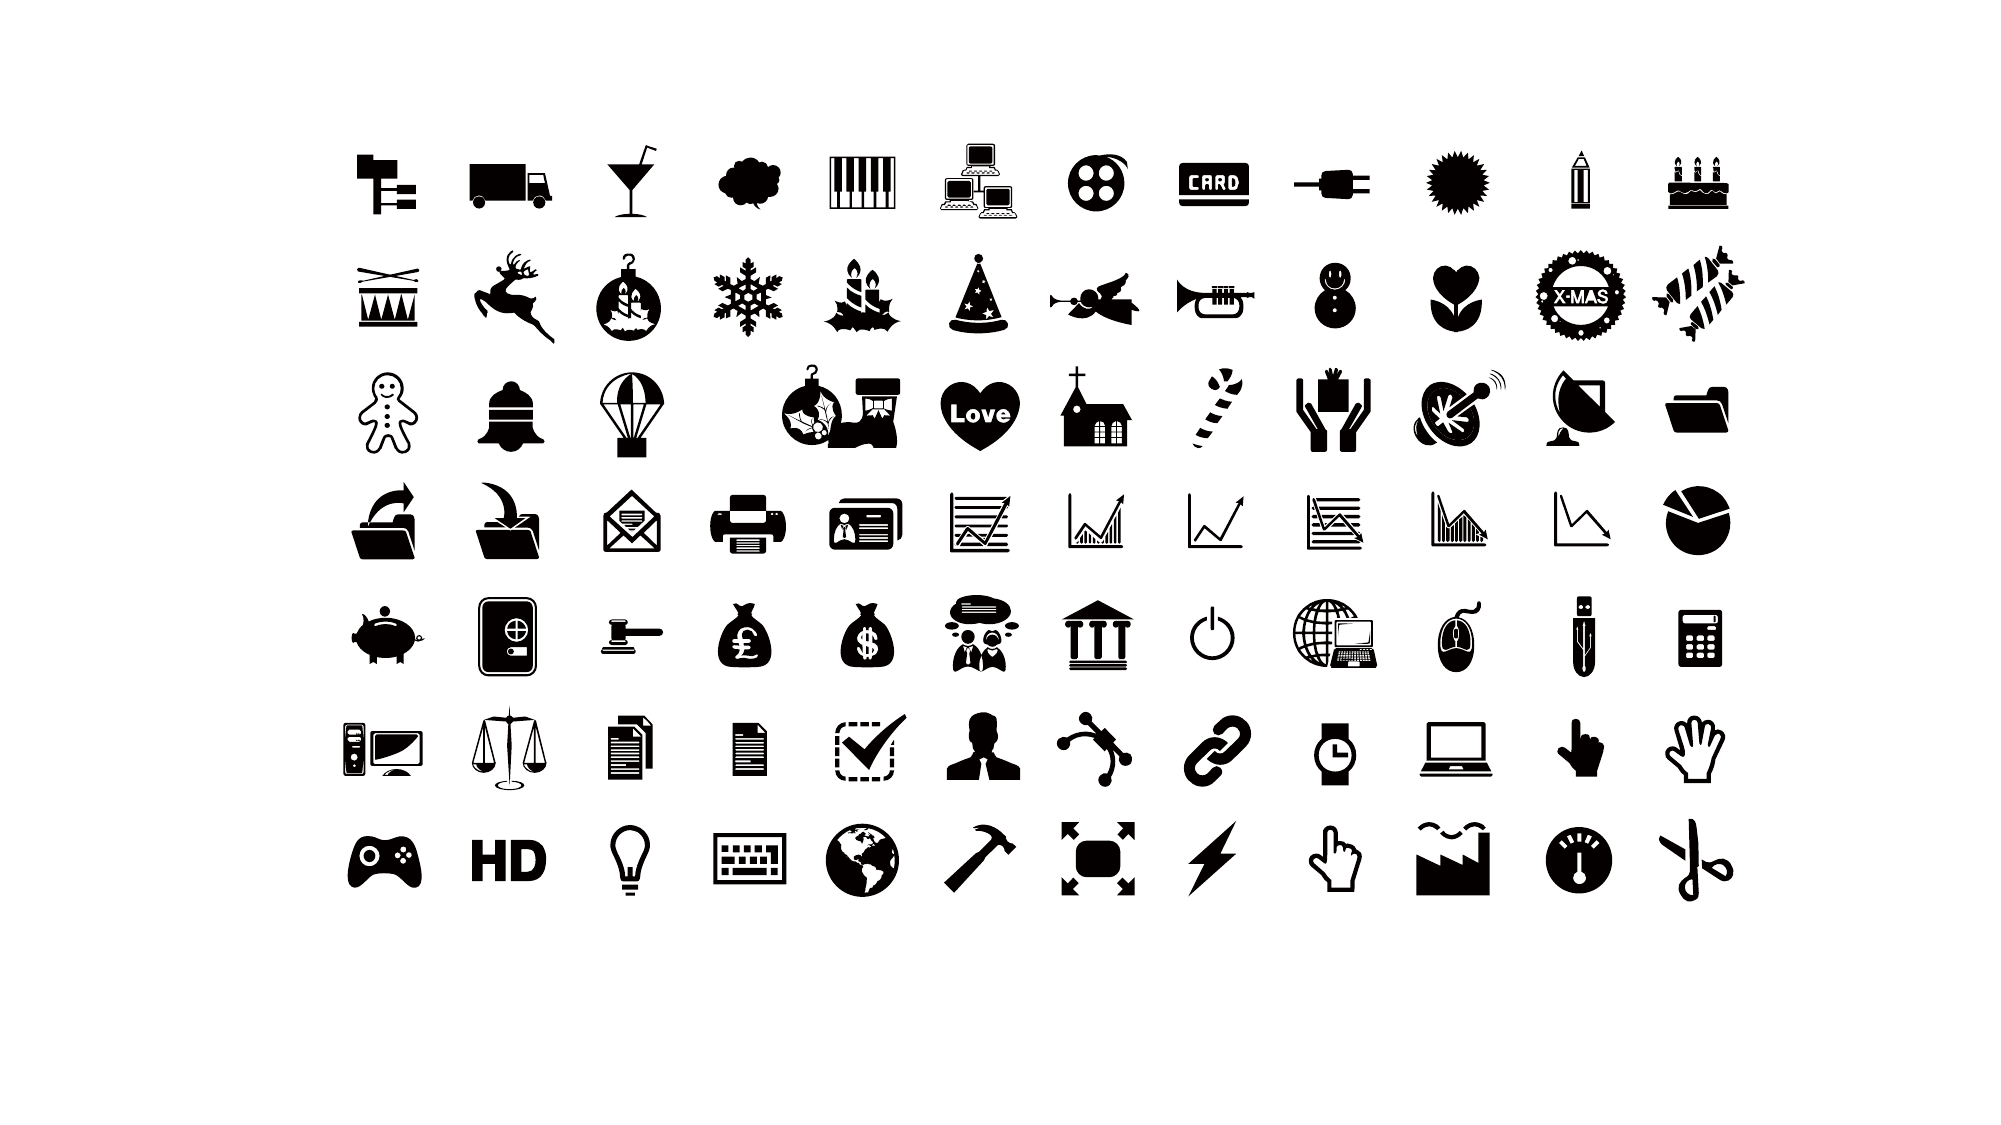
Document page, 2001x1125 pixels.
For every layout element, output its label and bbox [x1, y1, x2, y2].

text_box [1573, 618, 1596, 678]
text_box [1693, 259, 1703, 292]
text_box [1431, 491, 1488, 547]
text_box [871, 777, 881, 782]
text_box [782, 364, 898, 448]
text_box [860, 777, 869, 782]
text_box [835, 736, 840, 745]
text_box [1050, 272, 1140, 325]
text_box [1318, 367, 1349, 412]
text_box [1413, 417, 1438, 446]
text_box [1116, 822, 1135, 841]
text_box [855, 378, 901, 395]
text_box [1214, 398, 1233, 409]
text_box [370, 731, 423, 766]
text_box [943, 824, 1017, 893]
text_box [471, 705, 547, 786]
text_box [357, 154, 416, 215]
text_box [829, 507, 894, 550]
text_box [494, 780, 525, 791]
text_box [1056, 711, 1133, 787]
text_box [347, 836, 422, 888]
text_box [835, 722, 846, 734]
text_box [1668, 156, 1729, 209]
text_box [883, 770, 895, 781]
text_box [1419, 773, 1493, 777]
text_box [1560, 494, 1611, 540]
text_box [847, 258, 861, 278]
text_box [1088, 533, 1096, 544]
text_box [713, 833, 787, 885]
text_box [1208, 376, 1220, 391]
text_box [1678, 818, 1699, 902]
text_box [1463, 822, 1486, 831]
text_box [871, 722, 881, 727]
text_box [1004, 622, 1019, 630]
text_box [1552, 370, 1616, 433]
text_box [1061, 600, 1135, 671]
text_box [357, 267, 420, 283]
text_box [1701, 296, 1714, 325]
text_box [1554, 491, 1609, 547]
text_box [1074, 494, 1125, 544]
text_box [1682, 268, 1692, 300]
text_box [600, 372, 665, 458]
text_box [469, 164, 526, 209]
text_box [1681, 486, 1730, 519]
text_box [1195, 427, 1213, 439]
text_box [1193, 496, 1244, 542]
text_box [1183, 737, 1228, 787]
text_box [1210, 606, 1215, 631]
text_box [1440, 830, 1463, 840]
text_box [835, 770, 846, 781]
text_box [1067, 154, 1128, 212]
text_box [1491, 369, 1506, 390]
text_box [846, 287, 862, 308]
text_box [1426, 722, 1487, 761]
text_box [622, 884, 639, 890]
text_box [1314, 262, 1356, 329]
text_box [1437, 601, 1481, 673]
text_box [1296, 378, 1328, 452]
text_box [940, 381, 1020, 452]
text_box [625, 892, 635, 896]
text_box [732, 722, 767, 776]
text_box [1704, 245, 1734, 283]
text_box [1416, 832, 1490, 896]
text_box [1679, 306, 1705, 342]
text_box [1665, 386, 1729, 433]
text_box [848, 777, 858, 782]
text_box [1718, 269, 1745, 305]
text_box [1177, 279, 1255, 319]
text_box [825, 823, 899, 897]
text_box [718, 157, 781, 210]
text_box [1206, 715, 1252, 765]
text_box [713, 257, 783, 337]
text_box [889, 758, 895, 768]
text_box [1678, 609, 1723, 667]
text_box [846, 279, 862, 293]
text_box [889, 747, 895, 757]
text_box [610, 825, 650, 882]
text_box [1179, 162, 1249, 196]
text_box [600, 647, 636, 654]
text_box [829, 156, 896, 209]
text_box [475, 482, 540, 560]
text_box [944, 595, 1011, 630]
text_box [835, 758, 840, 768]
text_box [1188, 820, 1237, 897]
text_box [603, 489, 661, 552]
text_box [472, 839, 506, 882]
text_box [1420, 762, 1492, 772]
text_box [527, 173, 553, 209]
text_box [952, 630, 1006, 672]
text_box [1116, 877, 1135, 896]
text_box [1535, 250, 1627, 341]
text_box [1060, 366, 1133, 447]
text_box [1311, 498, 1364, 544]
text_box [1488, 377, 1498, 390]
text_box [950, 492, 1011, 553]
text_box [1190, 616, 1235, 661]
text_box [1571, 150, 1590, 209]
text_box [343, 722, 366, 776]
text_box [1219, 368, 1233, 382]
text_box [489, 381, 533, 408]
text_box [1068, 493, 1124, 549]
text_box [823, 269, 902, 333]
text_box [489, 409, 533, 420]
text_box [1546, 427, 1580, 446]
text_box [835, 747, 840, 757]
text_box [1061, 822, 1080, 841]
text_box [596, 253, 661, 341]
text_box [939, 143, 1018, 219]
text_box [1658, 835, 1686, 861]
text_box [351, 482, 415, 560]
text_box [1308, 825, 1362, 892]
text_box [1075, 840, 1121, 878]
text_box [1224, 379, 1243, 395]
text_box [478, 597, 537, 677]
text_box [1421, 381, 1491, 447]
text_box [1652, 277, 1681, 316]
text_box [1294, 169, 1370, 200]
text_box [618, 715, 653, 769]
text_box [1188, 493, 1243, 549]
text_box [608, 726, 643, 780]
text_box [1339, 378, 1371, 452]
text_box [1663, 490, 1694, 517]
text_box [710, 494, 786, 542]
text_box [1430, 265, 1482, 333]
text_box [1417, 822, 1441, 831]
text_box [1701, 858, 1734, 882]
text_box [1426, 150, 1490, 215]
text_box [1576, 596, 1592, 617]
text_box [1665, 511, 1731, 556]
text_box [607, 145, 657, 218]
text_box [510, 839, 547, 882]
text_box [351, 606, 425, 665]
text_box [946, 712, 1021, 780]
text_box [358, 372, 419, 454]
text_box [1545, 827, 1613, 894]
text_box [840, 603, 895, 668]
text_box [359, 288, 418, 327]
text_box [949, 253, 1009, 334]
text_box [382, 769, 411, 776]
text_box [841, 714, 907, 771]
text_box [838, 498, 903, 541]
text_box [729, 537, 767, 554]
text_box [1179, 199, 1249, 207]
text_box [1192, 443, 1203, 449]
text_box [1557, 718, 1605, 777]
text_box [608, 619, 664, 646]
text_box [1205, 412, 1223, 424]
text_box [1665, 715, 1726, 784]
text_box [1709, 286, 1722, 315]
text_box [717, 603, 772, 668]
text_box [1314, 723, 1357, 786]
text_box [860, 722, 869, 727]
text_box [1061, 877, 1080, 896]
text_box [848, 722, 858, 727]
text_box [477, 421, 545, 452]
text_box [1292, 598, 1358, 667]
text_box [474, 250, 555, 344]
text_box [1307, 495, 1362, 550]
text_box [1330, 620, 1378, 668]
text_box [1489, 373, 1502, 391]
